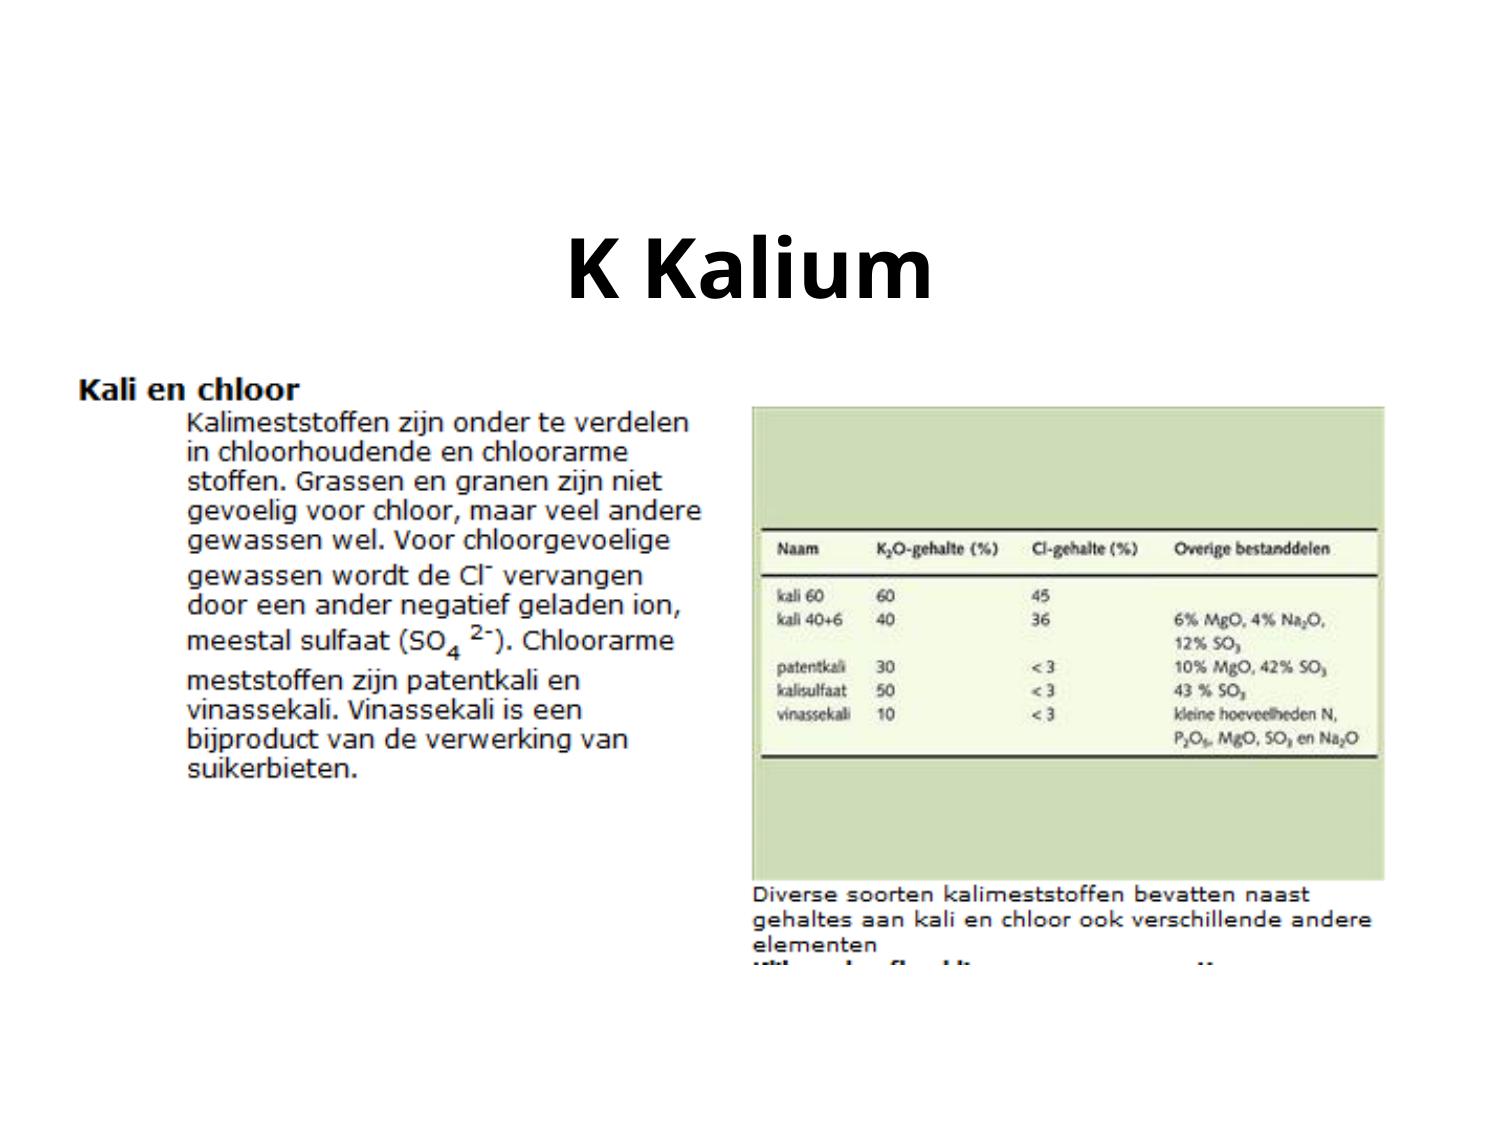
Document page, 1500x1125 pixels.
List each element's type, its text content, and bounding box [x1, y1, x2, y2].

picture [52, 361, 1402, 965]
title K Kalium [283, 184, 1217, 347]
